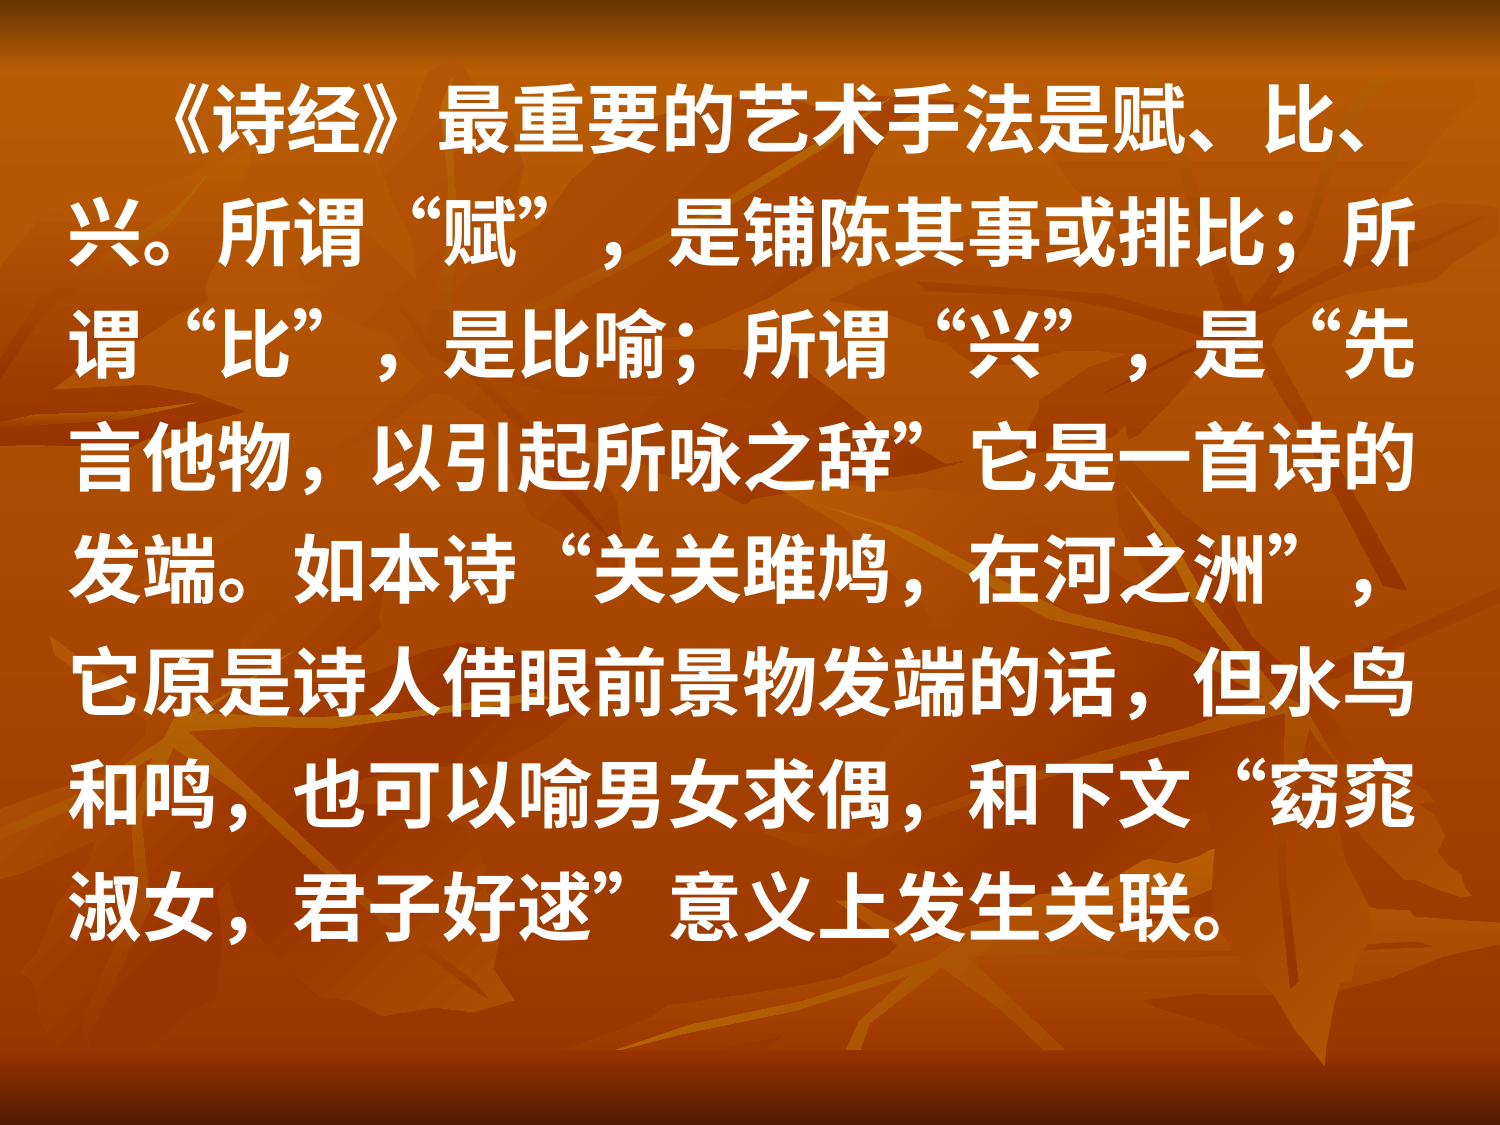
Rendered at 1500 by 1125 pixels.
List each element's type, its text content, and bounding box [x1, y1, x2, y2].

text_box 《诗经》最重要的艺术手法是赋、比、兴。所谓“赋”，是铺陈其事或排比；所谓“比”，是比喻；所谓“兴”，是“先言他物，以引起所咏之辞”它是一首诗的发端。如本诗“关关雎鸠，在河之洲”，它原是诗人借眼前景物发端的话，但水鸟和鸣，也可以喻男女求偶，和下文“窈窕淑女，君子好逑”意义上发生关联。 [53, 42, 1459, 958]
